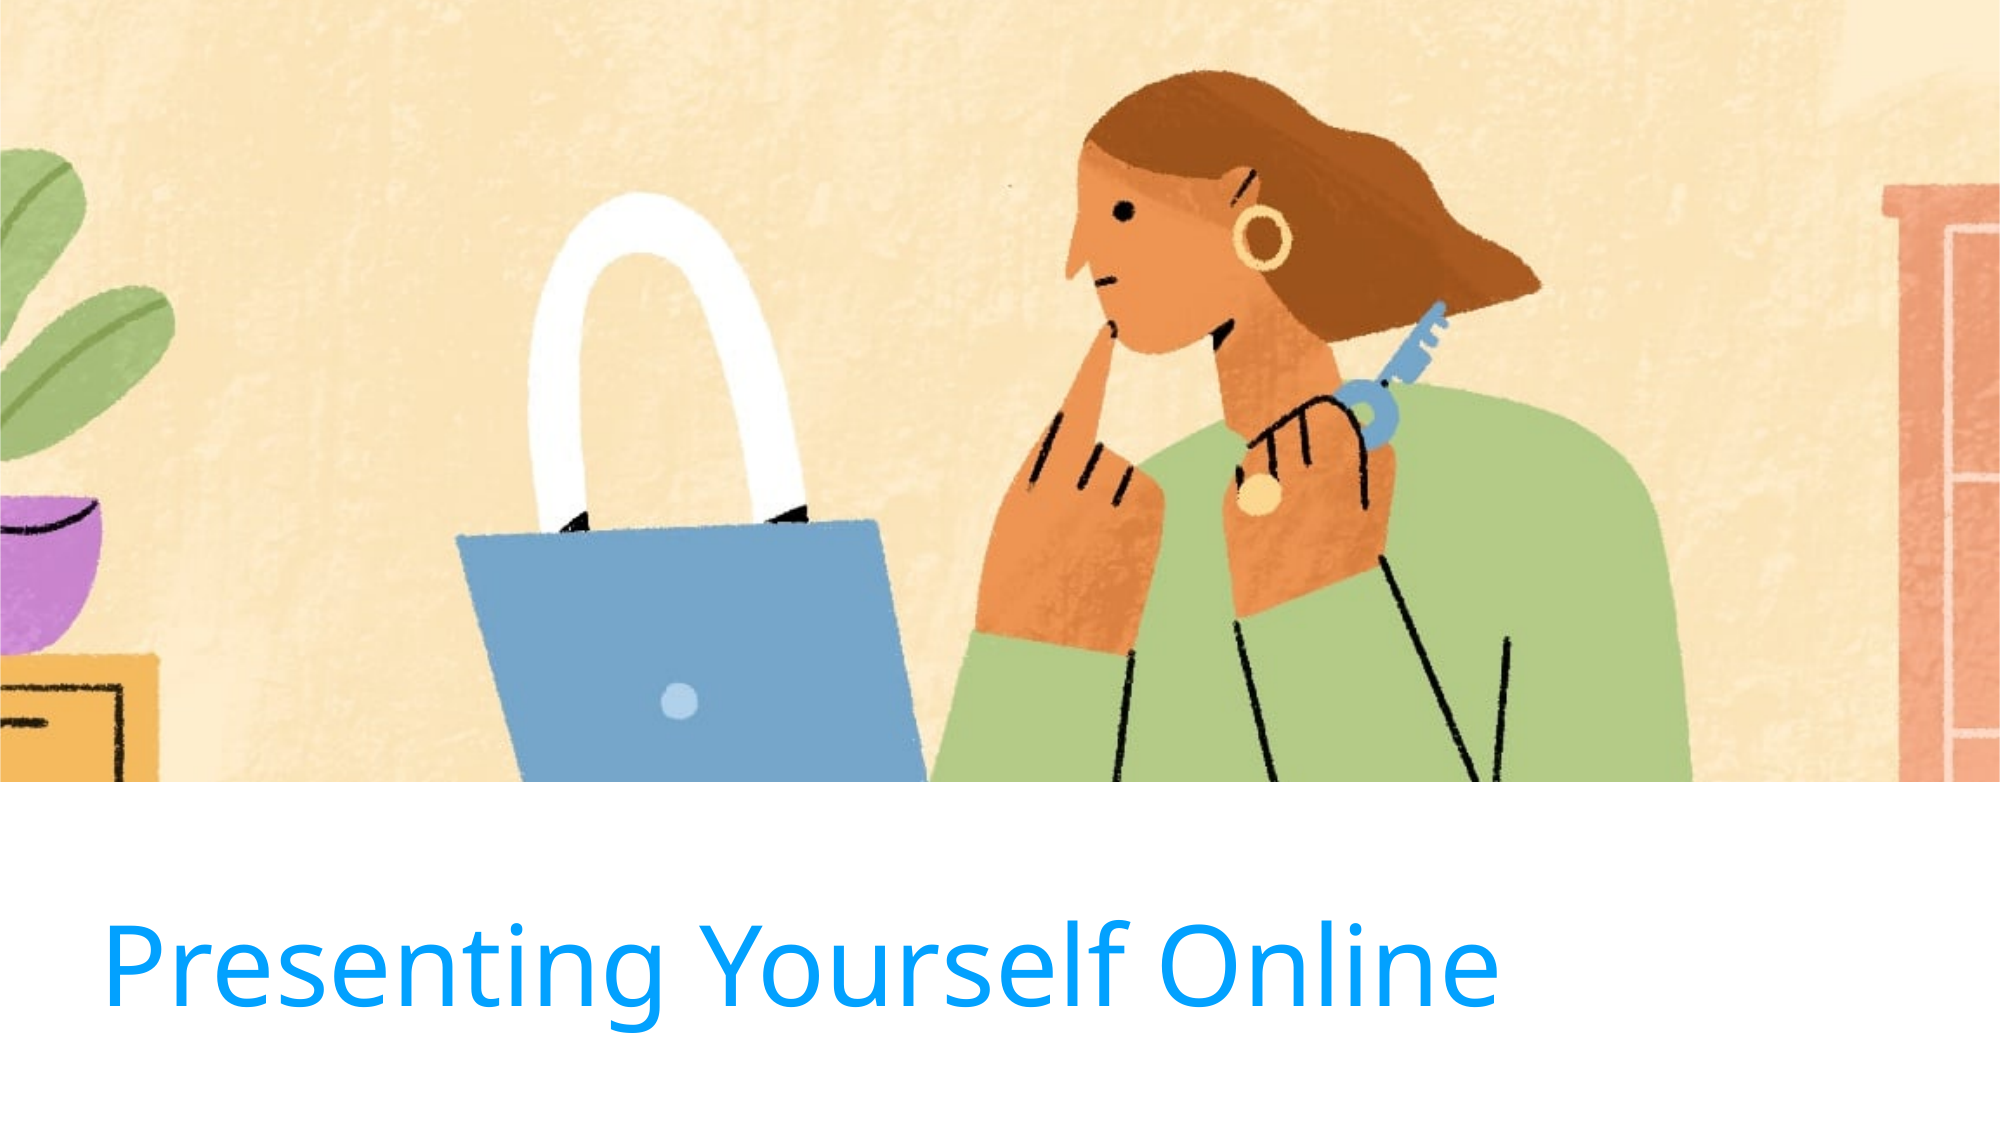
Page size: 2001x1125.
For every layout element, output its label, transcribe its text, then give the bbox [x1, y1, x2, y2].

picture [0, 0, 2000, 782]
text_box Presenting Yourself Online [91, 782, 1892, 1039]
